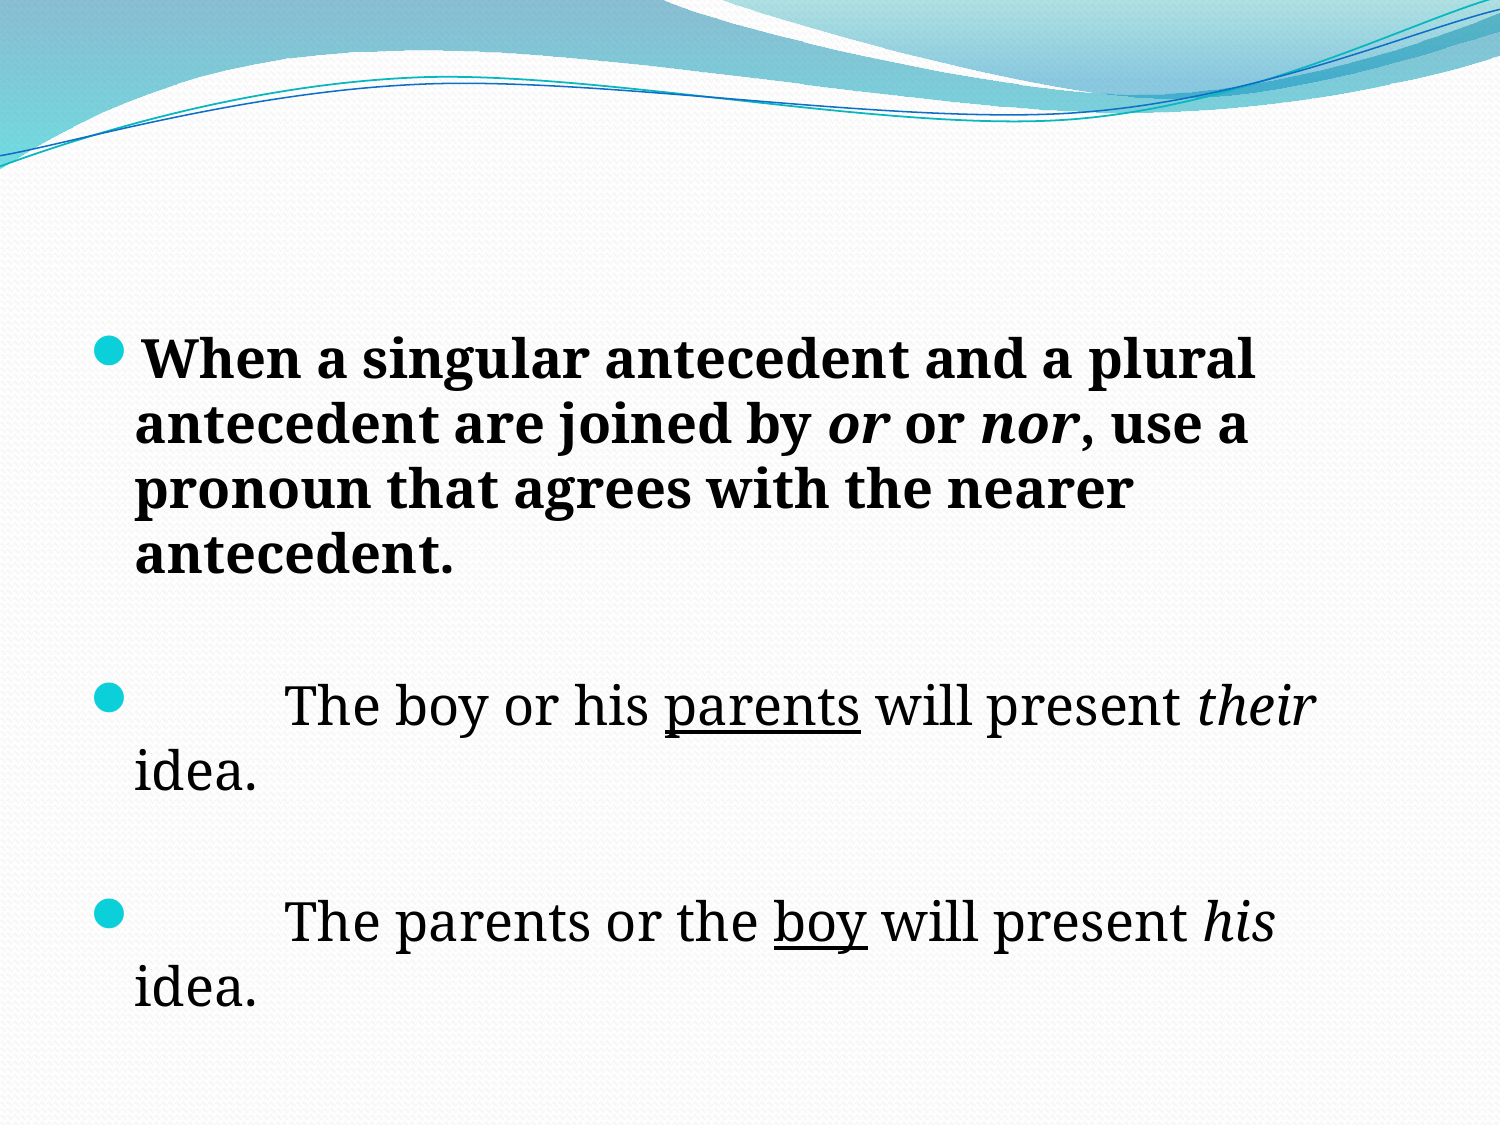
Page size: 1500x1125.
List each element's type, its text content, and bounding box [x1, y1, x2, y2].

list When a singular antecedent and a plural antecedent are joined by or or nor, use a pronoun that agrees with the nearer antecedent. The boy or his parents will present their idea. The parents or the boy will present his idea. [75, 317, 1425, 1038]
